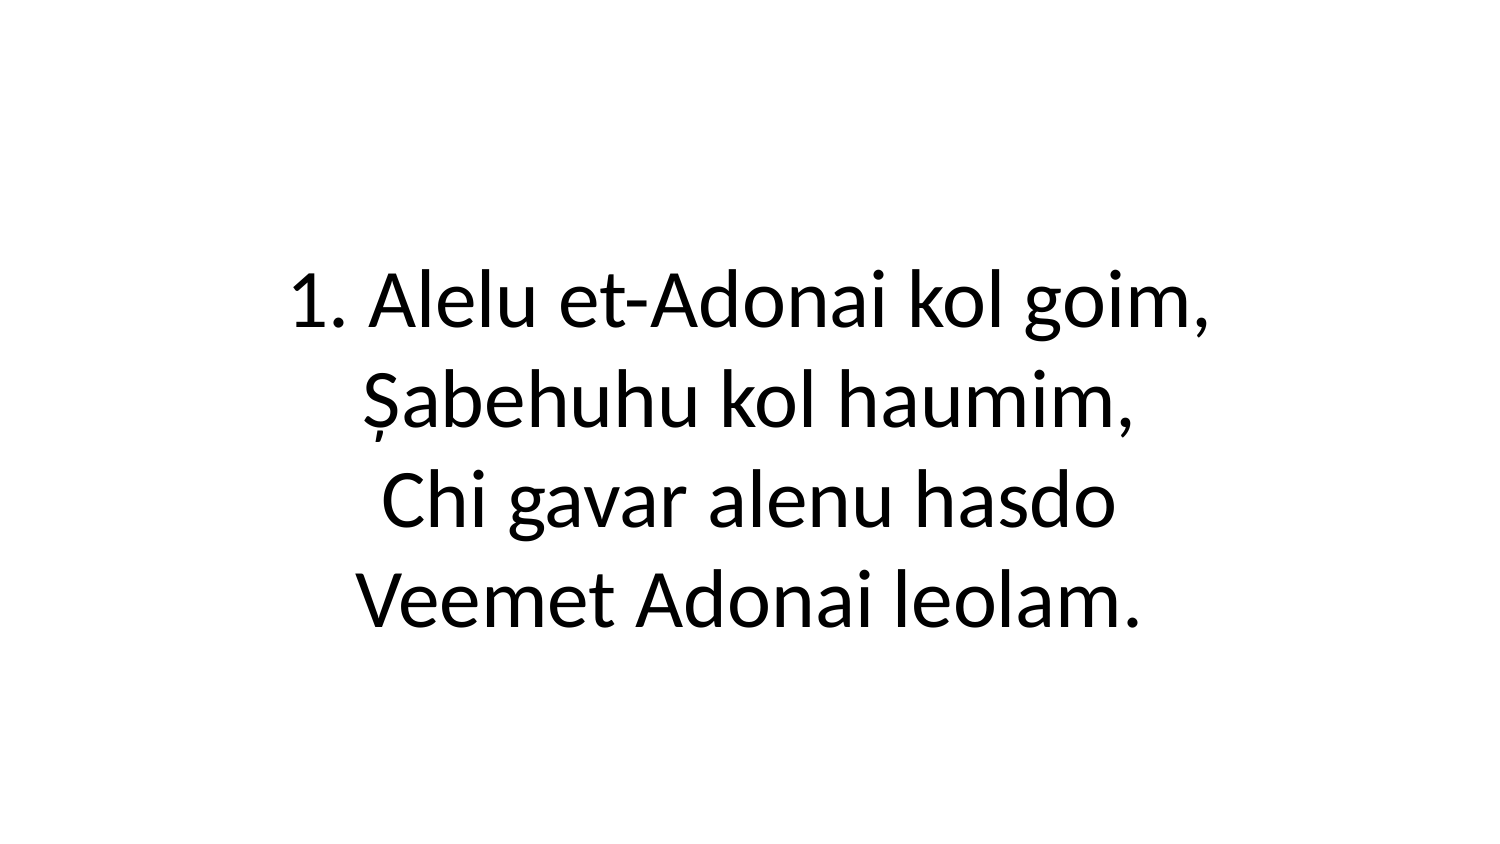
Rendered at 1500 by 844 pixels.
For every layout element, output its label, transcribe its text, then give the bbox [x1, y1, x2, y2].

text_box 1. Alelu et-Adonai kol goim, Șabehuhu kol haumim, Chi gavar alenu hasdo Veemet Adonai leolam. [271, 192, 1229, 652]
